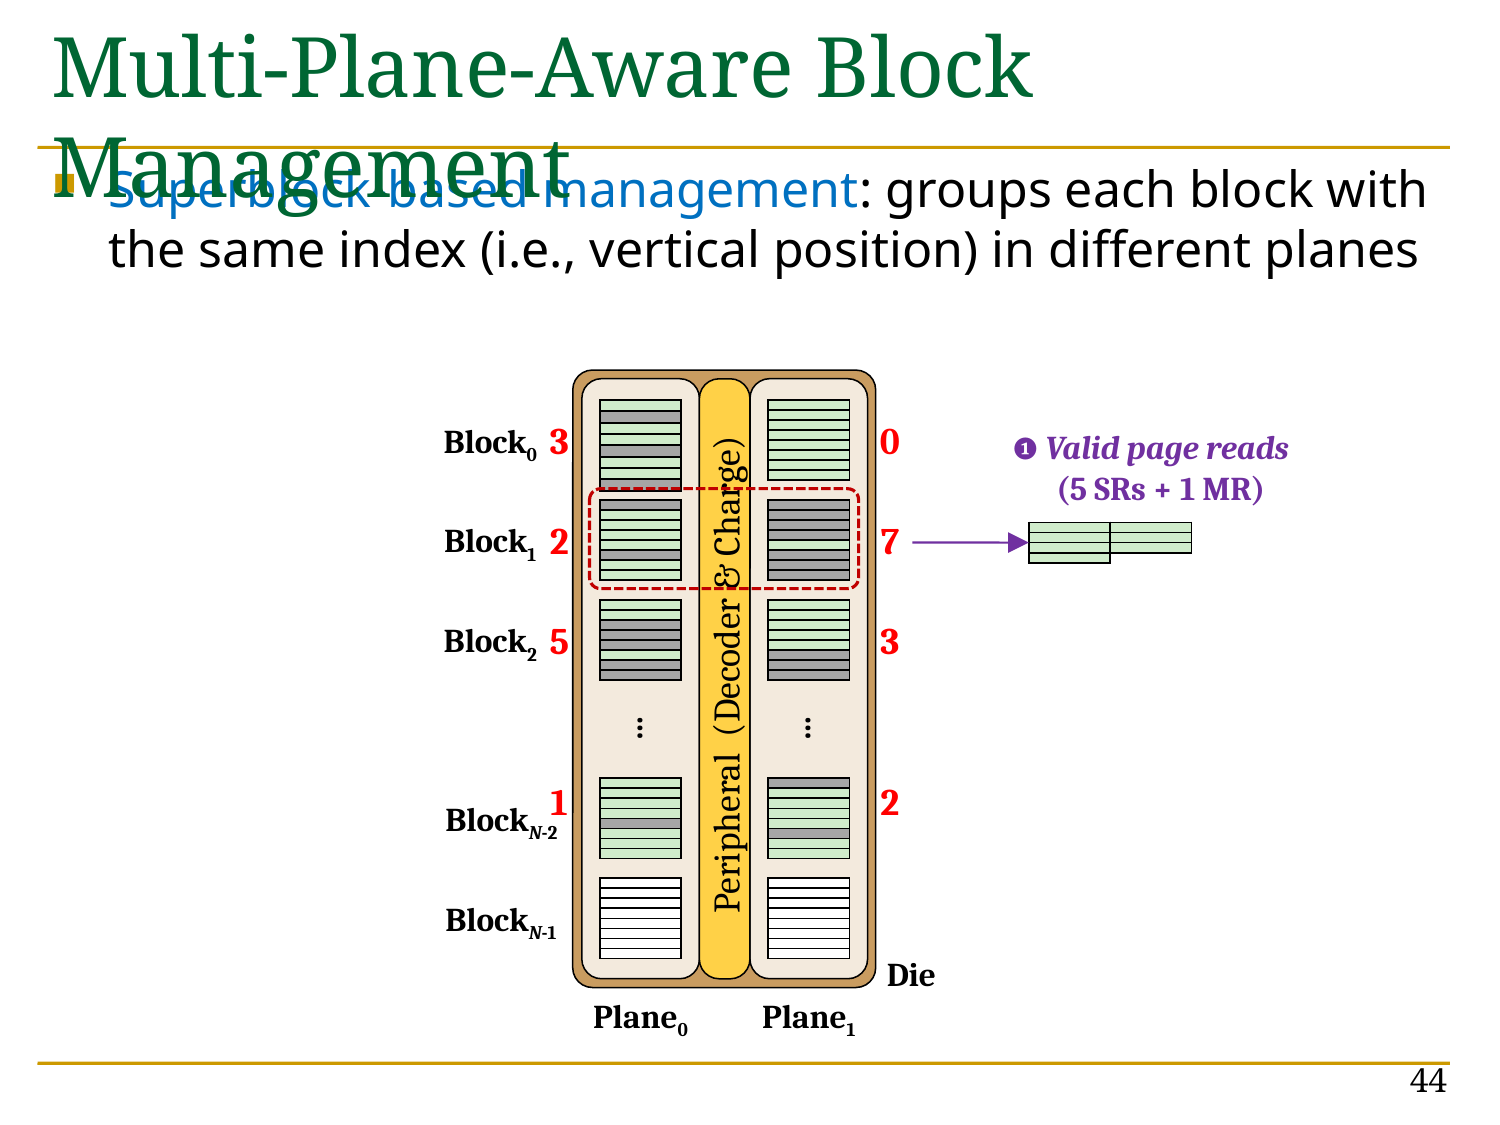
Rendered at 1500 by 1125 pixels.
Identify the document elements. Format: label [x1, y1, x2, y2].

table_cell [769, 451, 849, 459]
text_box [998, 419, 1305, 514]
table_cell [601, 661, 680, 669]
table_cell [769, 641, 849, 649]
table_cell [1111, 543, 1191, 552]
table_cell [601, 671, 680, 679]
table_cell [769, 621, 849, 629]
table_cell [601, 435, 680, 444]
table_cell [601, 641, 680, 649]
table_header [769, 401, 849, 409]
table_cell [601, 829, 680, 838]
table_cell [601, 480, 680, 488]
table_cell [769, 411, 849, 419]
text_box [428, 370, 1030, 1048]
table_cell [769, 611, 849, 619]
table_cell [769, 849, 849, 858]
table_header [769, 601, 849, 609]
table_cell [601, 909, 680, 918]
title [36, 6, 1449, 119]
table_cell [601, 789, 680, 797]
table_cell [769, 949, 849, 958]
table_cell [601, 424, 680, 433]
table_cell [601, 889, 680, 897]
table_cell [769, 651, 849, 659]
table_cell [601, 809, 680, 818]
table_cell [601, 446, 680, 456]
list [37, 149, 1450, 1063]
table_cell [601, 819, 680, 828]
table_cell [769, 661, 849, 669]
table_cell [601, 929, 680, 938]
table_cell [769, 919, 849, 928]
table_cell [601, 849, 680, 858]
table_cell [769, 631, 849, 639]
table_cell [1111, 554, 1191, 563]
table_header [601, 601, 680, 609]
table_cell [769, 461, 849, 469]
table_cell [769, 671, 849, 679]
table_cell [1030, 554, 1109, 562]
table_cell [769, 799, 849, 808]
table_cell [601, 469, 680, 478]
table_cell [601, 651, 680, 659]
table_cell [769, 929, 849, 938]
table_cell [769, 819, 849, 828]
table_cell [769, 839, 849, 848]
table_header [1111, 523, 1191, 532]
table_cell [769, 431, 849, 439]
table_cell [769, 889, 849, 897]
table_cell [601, 939, 680, 948]
table_cell [601, 799, 680, 808]
table_cell [601, 631, 680, 639]
table_cell [601, 839, 680, 848]
table_cell [769, 829, 849, 838]
table_cell [769, 909, 849, 918]
slide_number [1111, 1036, 1462, 1112]
table_cell [769, 939, 849, 948]
table_cell [1030, 543, 1109, 552]
table_cell [769, 471, 849, 479]
table_header [769, 779, 849, 787]
table_cell [601, 458, 680, 467]
table_header [601, 779, 680, 787]
table_cell [601, 412, 680, 422]
table_cell [601, 949, 680, 958]
table_cell [1111, 533, 1191, 542]
table_header [601, 401, 680, 410]
table_cell [601, 611, 680, 619]
table_cell [769, 899, 849, 907]
table_cell [769, 421, 849, 429]
table_cell [601, 919, 680, 928]
table_cell [769, 789, 849, 797]
table_cell [769, 441, 849, 449]
table_cell [1030, 533, 1109, 542]
table_header [1030, 523, 1109, 532]
table_cell [601, 621, 680, 629]
table_cell [601, 899, 680, 907]
table_header [769, 879, 849, 887]
table_header [601, 879, 680, 887]
table_cell [769, 809, 849, 818]
